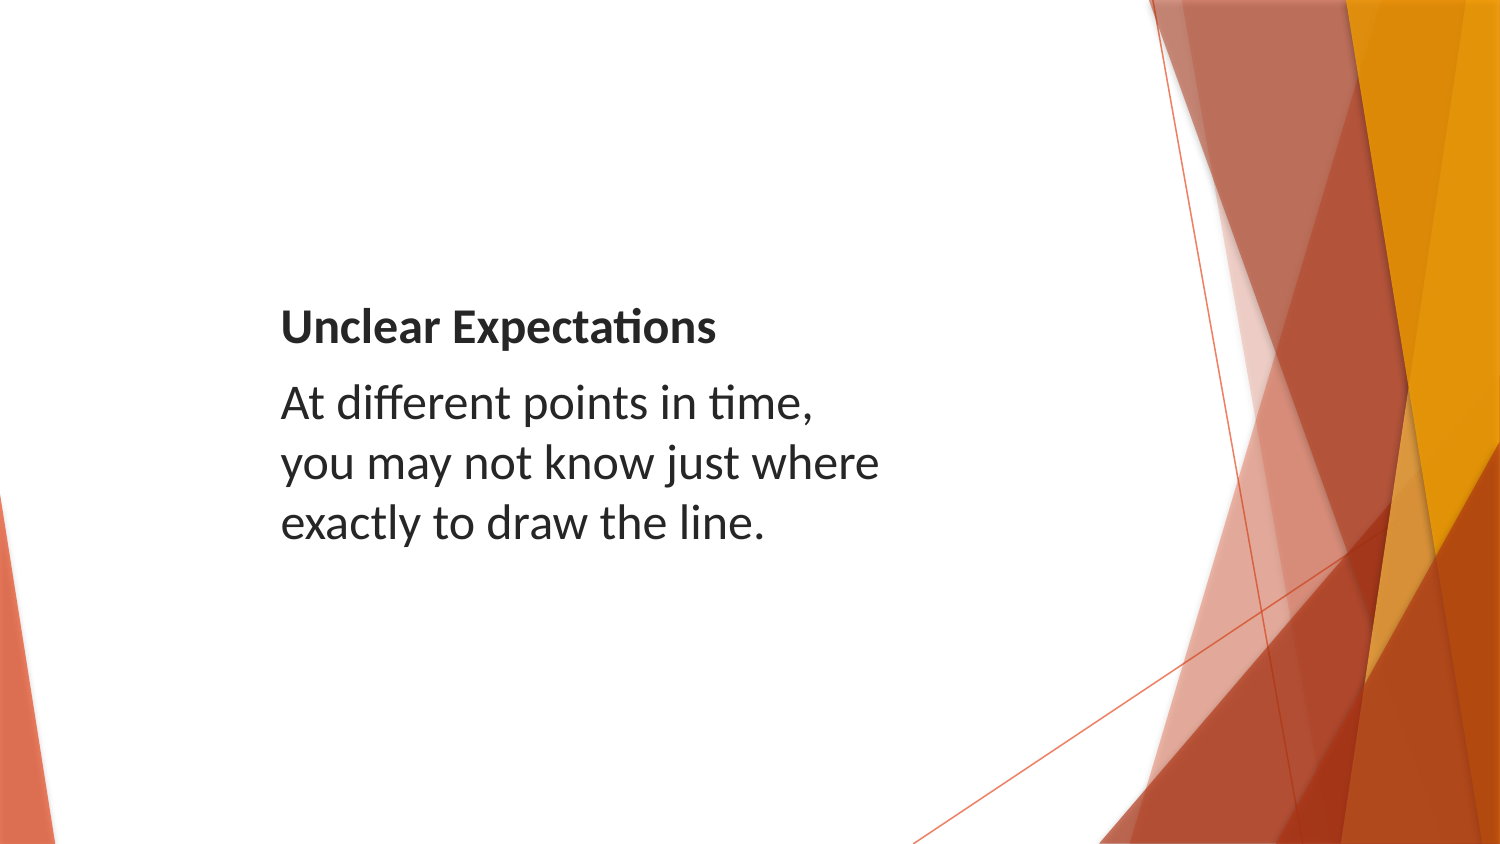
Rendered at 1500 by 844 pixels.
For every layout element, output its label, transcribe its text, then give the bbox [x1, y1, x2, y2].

list Unclear Expectations At different points in time, you may not know just where exactly to draw the line. [265, 114, 1010, 729]
